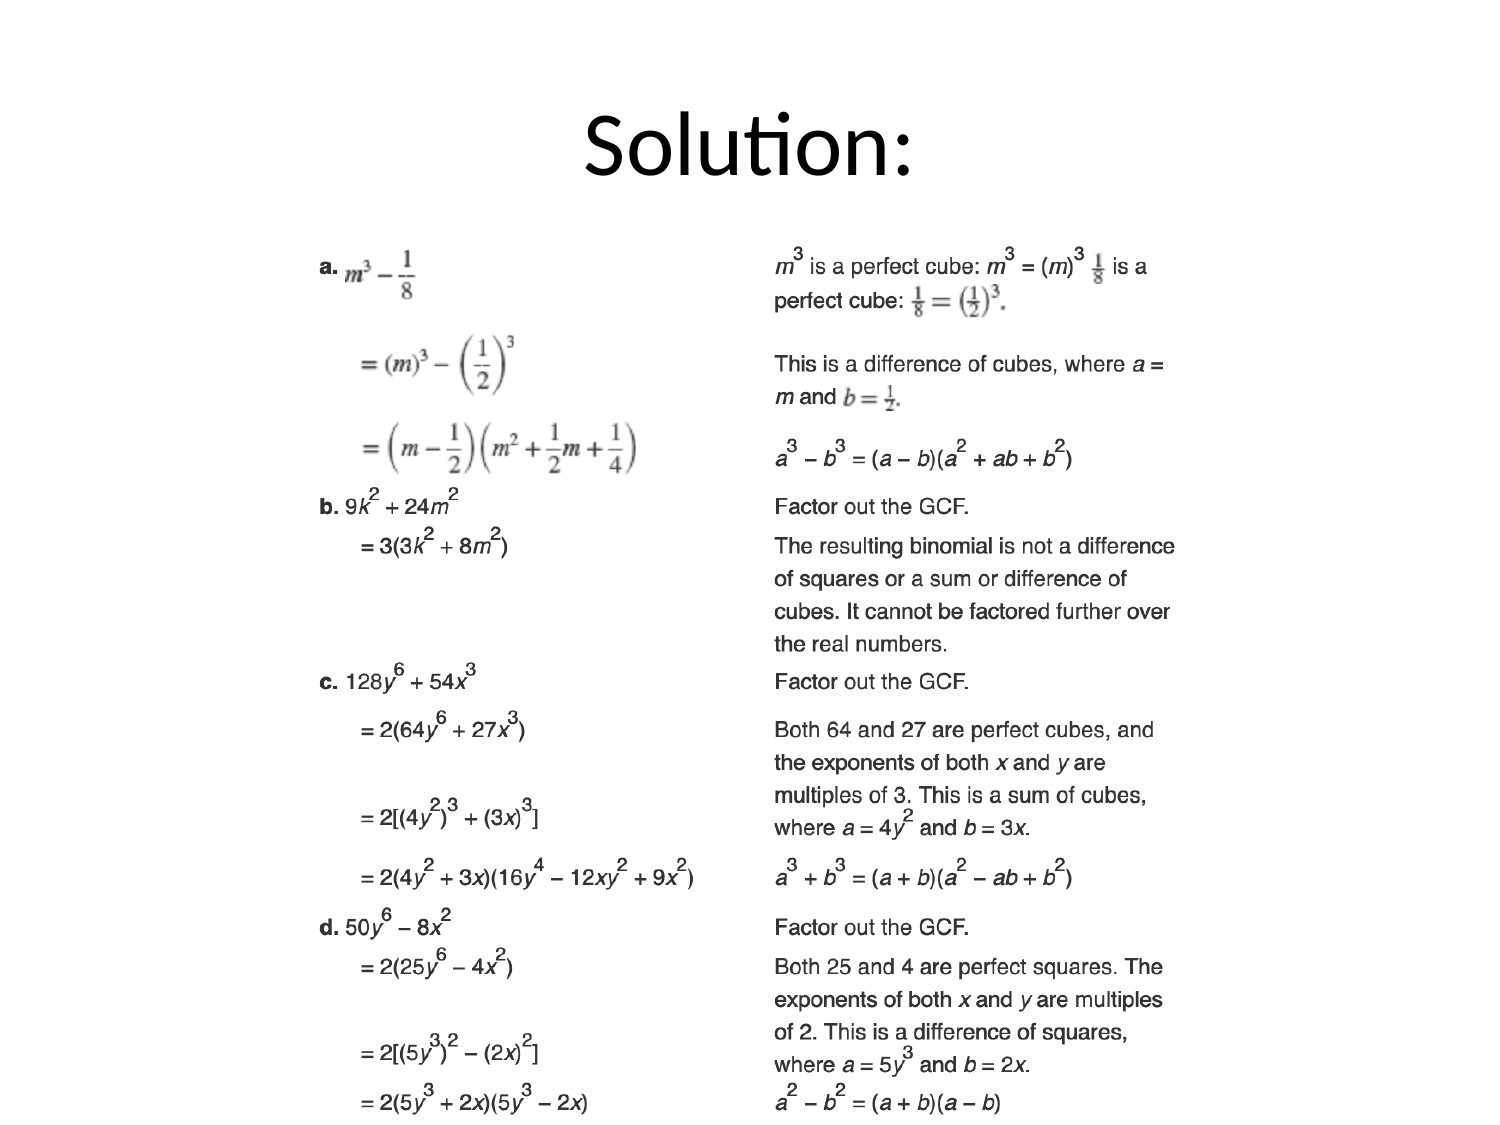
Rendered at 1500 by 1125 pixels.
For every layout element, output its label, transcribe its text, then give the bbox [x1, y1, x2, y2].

title Solution: [75, 45, 1425, 230]
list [0, 232, 1500, 1125]
